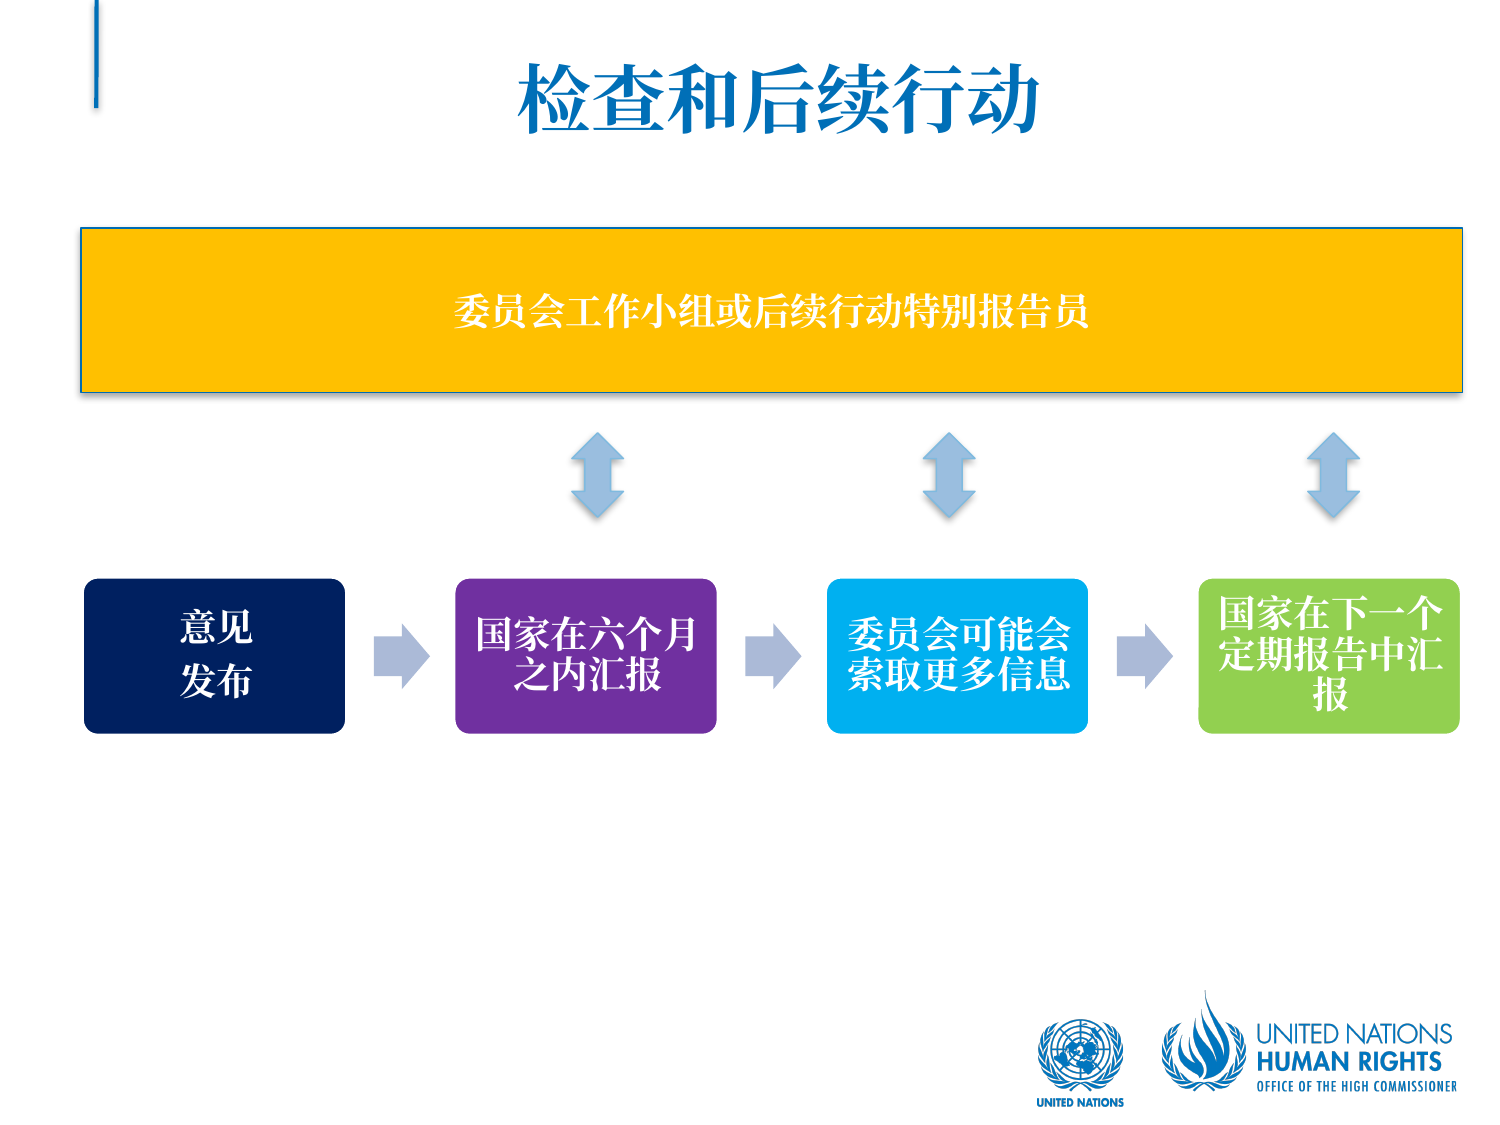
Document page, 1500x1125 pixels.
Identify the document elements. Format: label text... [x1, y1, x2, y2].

text_box 委员会工作小组或后续行动特别报告员 [80, 227, 1463, 284]
title 检查和后续行动 [121, 45, 1437, 224]
picture [1037, 1029, 1457, 1107]
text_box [80, 284, 1463, 1029]
